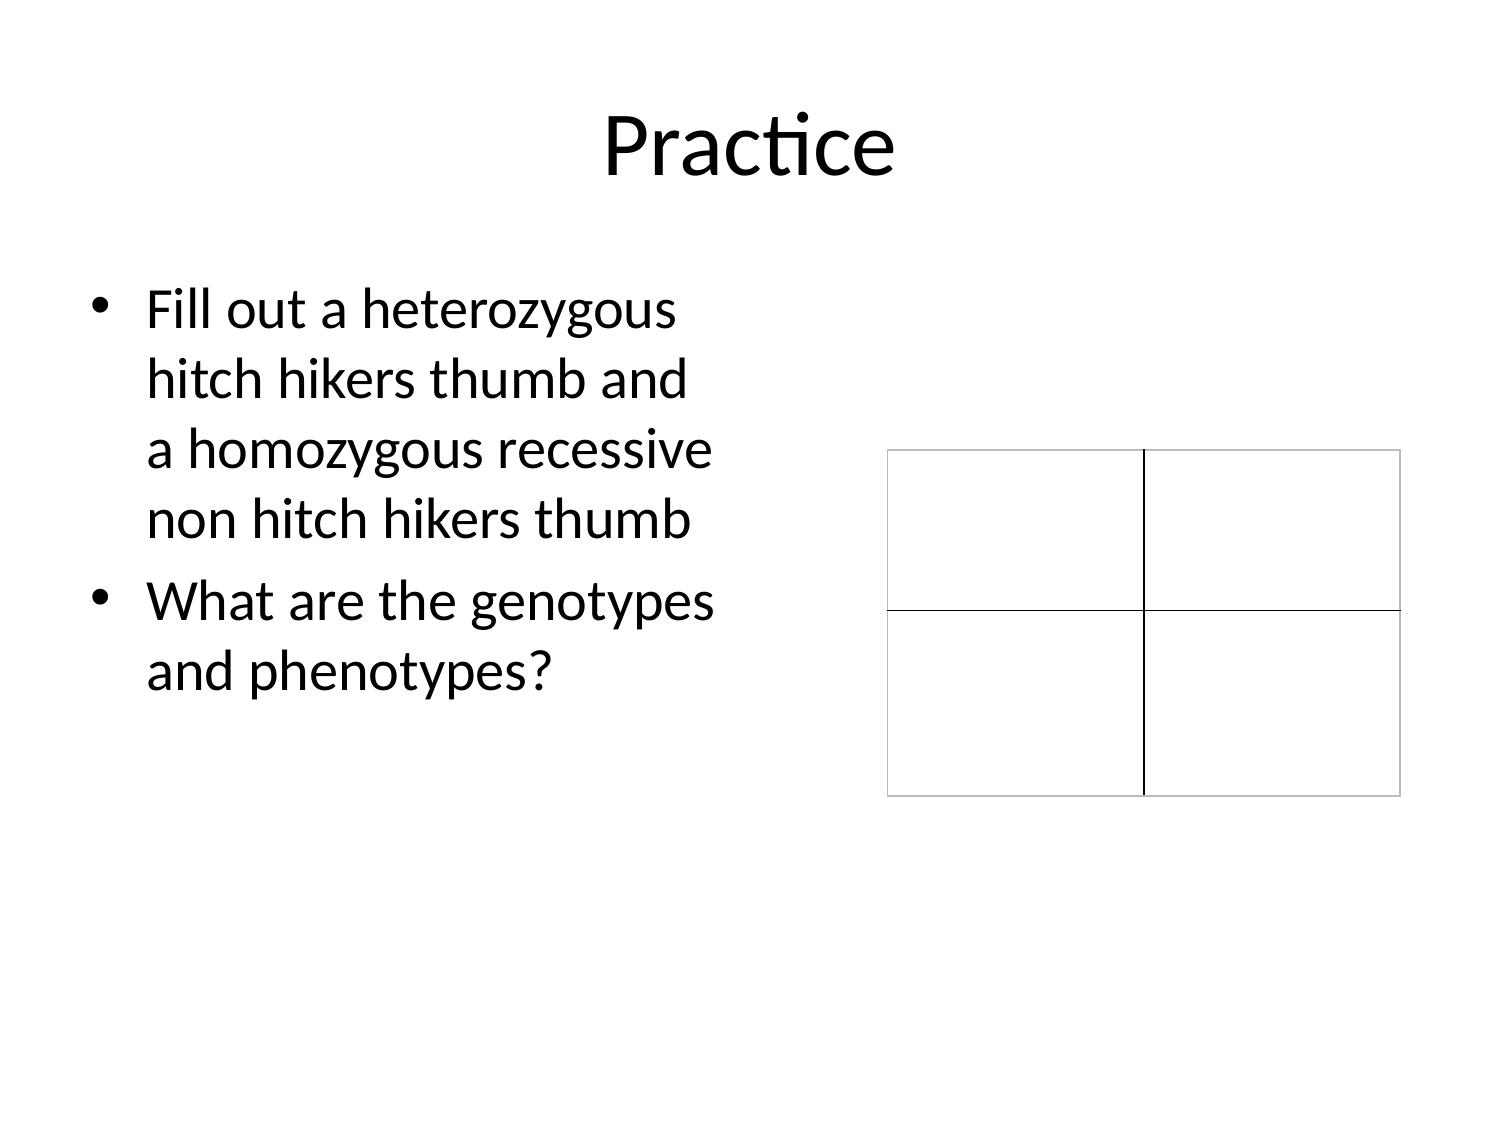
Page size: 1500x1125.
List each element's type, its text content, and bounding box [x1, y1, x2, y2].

table_header [1145, 451, 1399, 610]
table_header [888, 451, 1143, 610]
table_cell [888, 611, 1143, 795]
list Fill out a heterozygous hitch hikers thumb and a homozygous recessive non hitch hikers thumb What are the genotypes and phenotypes? [75, 262, 738, 1005]
title Practice [75, 45, 1425, 233]
table_cell [1145, 611, 1399, 795]
